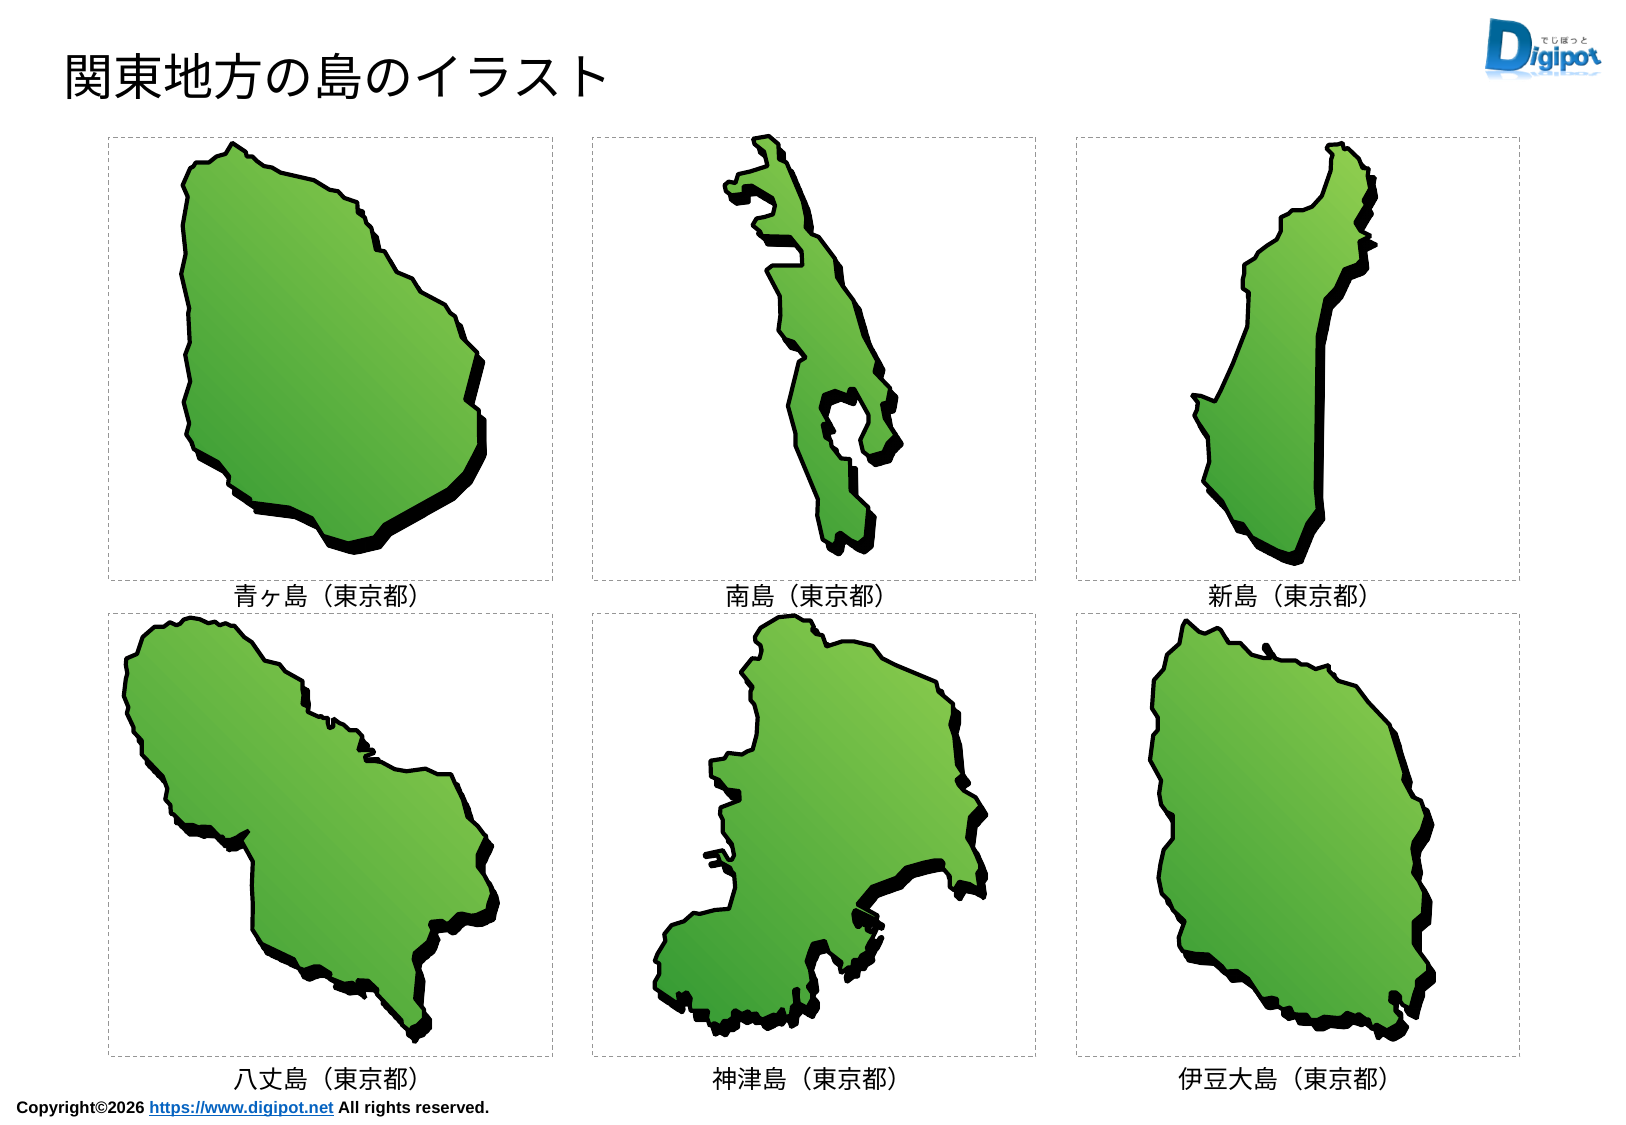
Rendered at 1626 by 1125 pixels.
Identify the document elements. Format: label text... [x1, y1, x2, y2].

text_box [1190, 141, 1372, 556]
text_box 新島（東京都） [1193, 573, 1399, 619]
text_box 八丈島（東京都） [218, 1056, 449, 1101]
text_box [1148, 619, 1430, 1032]
text_box 神津島（東京都） [697, 1056, 928, 1101]
text_box [122, 616, 494, 1034]
text_box 青ヶ島（東京都） [218, 573, 449, 619]
text_box 伊豆大島（東京都） [1164, 1056, 1419, 1101]
text_box [723, 134, 897, 547]
text_box [180, 141, 481, 545]
text_box [653, 614, 982, 1028]
text_box 南島（東京都） [710, 573, 915, 619]
text_box 関東地方の島のイラスト [48, 38, 628, 113]
picture [1485, 18, 1602, 82]
